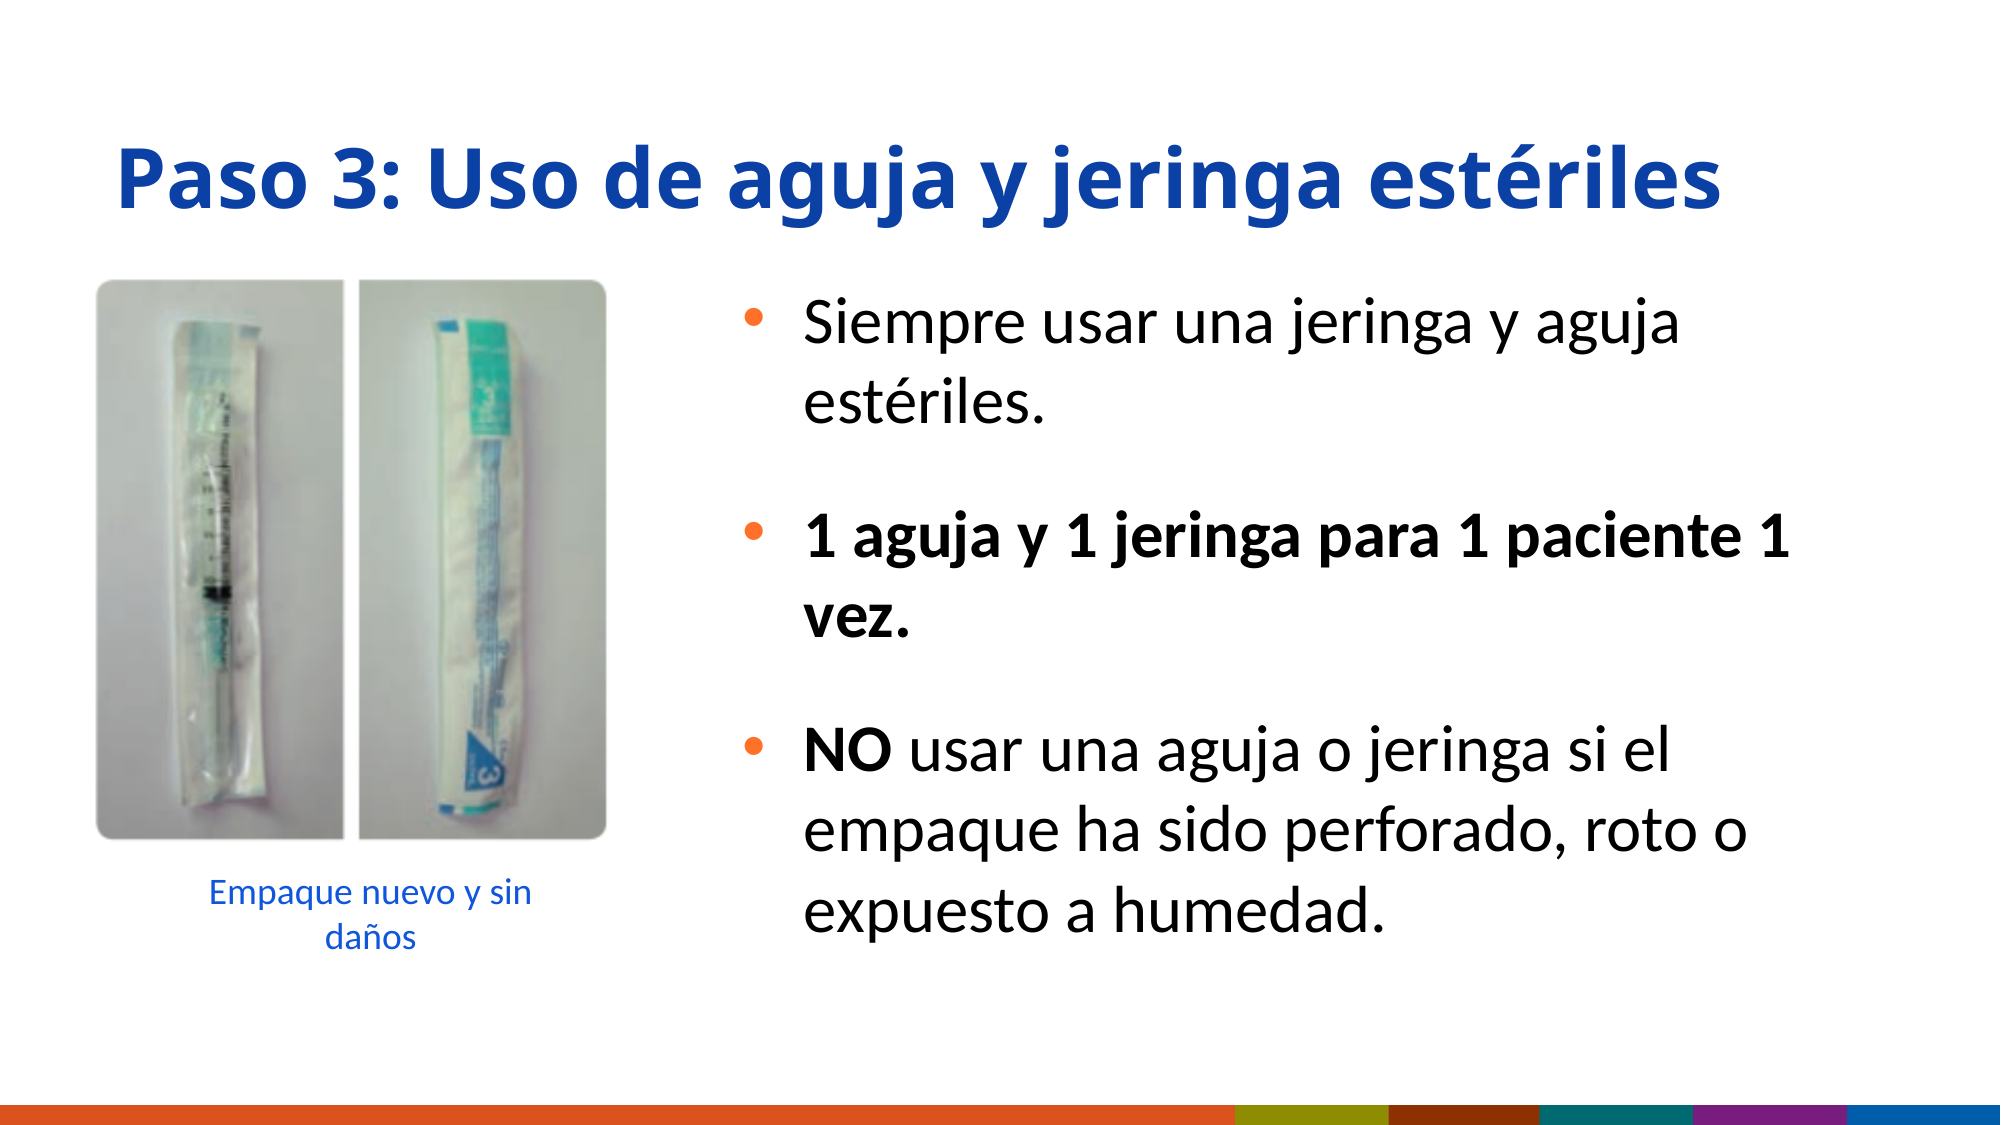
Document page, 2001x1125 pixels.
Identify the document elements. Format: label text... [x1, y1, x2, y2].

list Siempre usar una jeringa y aguja estériles. 1 aguja y 1 jeringa para 1 paciente 1 vez. NO usar una aguja o jeringa si el empaque ha sido perforado, roto o expuesto a humedad. [727, 268, 1900, 955]
title Paso 3: Uso de aguja y jeringa estériles [99, 45, 1900, 233]
picture [0, 1105, 2000, 1125]
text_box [78, 268, 625, 966]
